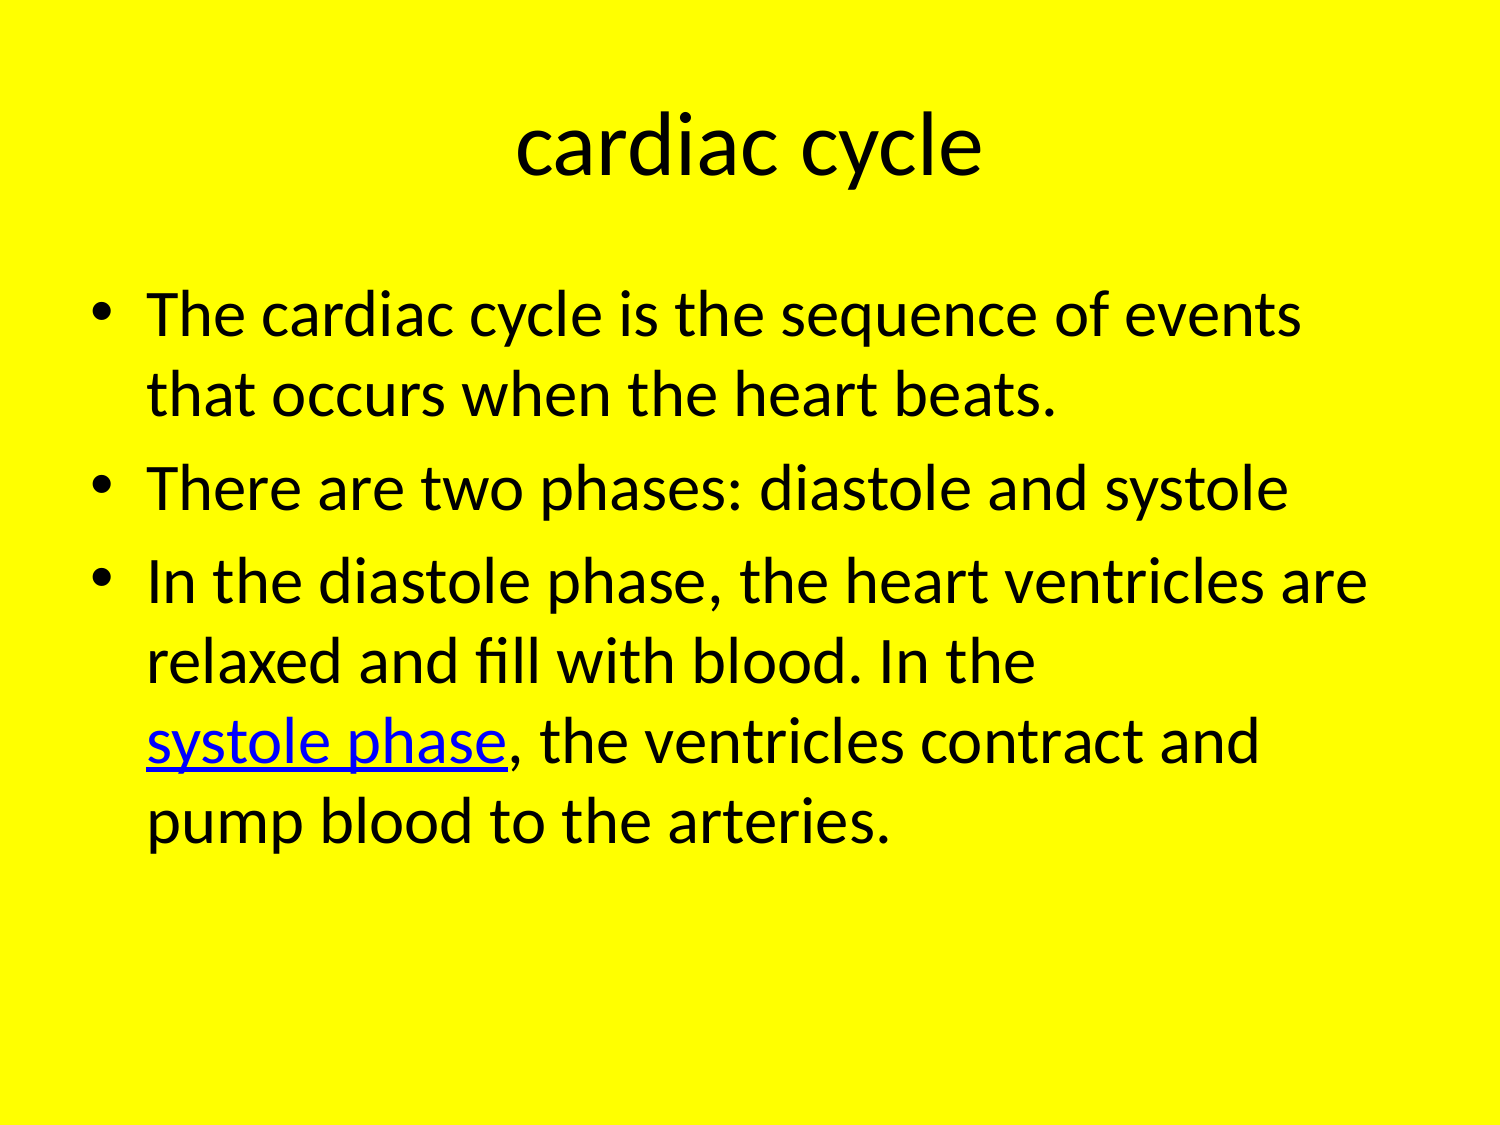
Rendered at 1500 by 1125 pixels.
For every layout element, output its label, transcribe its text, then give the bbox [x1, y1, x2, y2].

list The cardiac cycle is the sequence of events that occurs when the heart beats. There are two phases: diastole and systole In the diastole phase, the heart ventricles are relaxed and fill with blood. In the systole phase, the ventricles contract and pump blood to the arteries. [75, 262, 1425, 1005]
title cardiac cycle [75, 45, 1425, 233]
